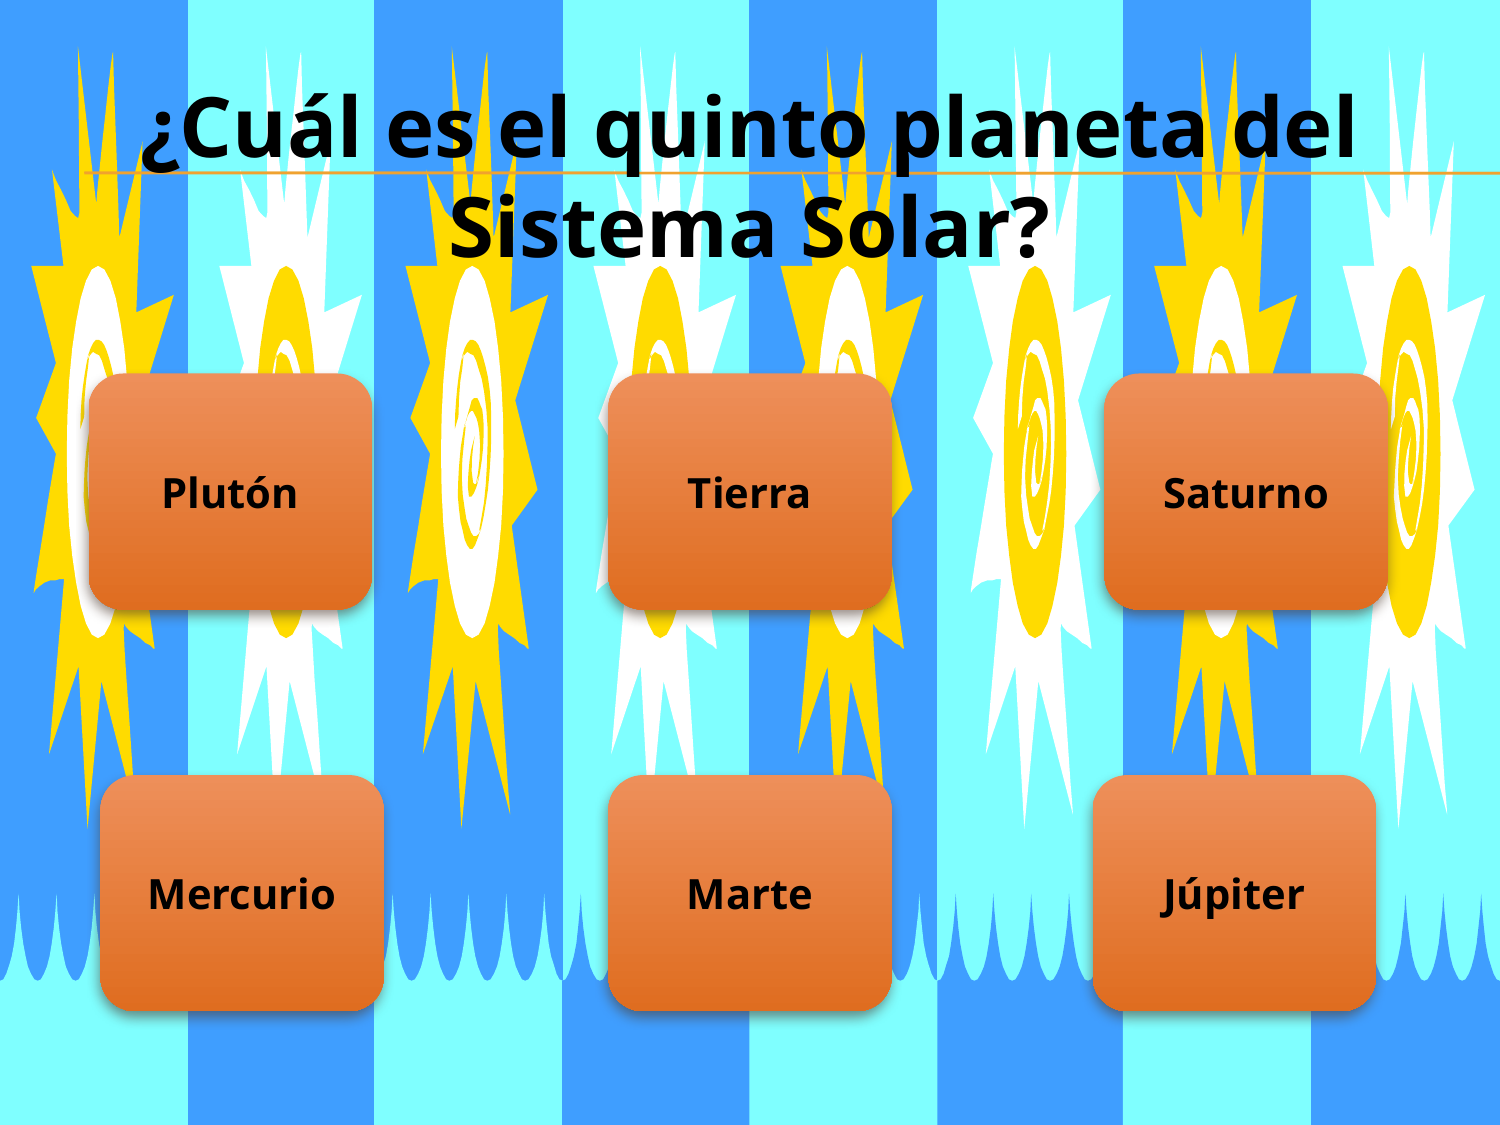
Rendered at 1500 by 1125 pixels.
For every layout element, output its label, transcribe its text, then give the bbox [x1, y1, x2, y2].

text_box ¿Cuál es el quinto planeta del Sistema Solar? [0, 66, 1500, 281]
text_box Saturno [1104, 373, 1388, 610]
text_box Plutón [88, 373, 373, 610]
text_box Mercurio [100, 775, 384, 1012]
text_box Marte [608, 775, 892, 1012]
text_box Júpiter [1092, 775, 1377, 1012]
text_box Tierra [608, 373, 892, 610]
